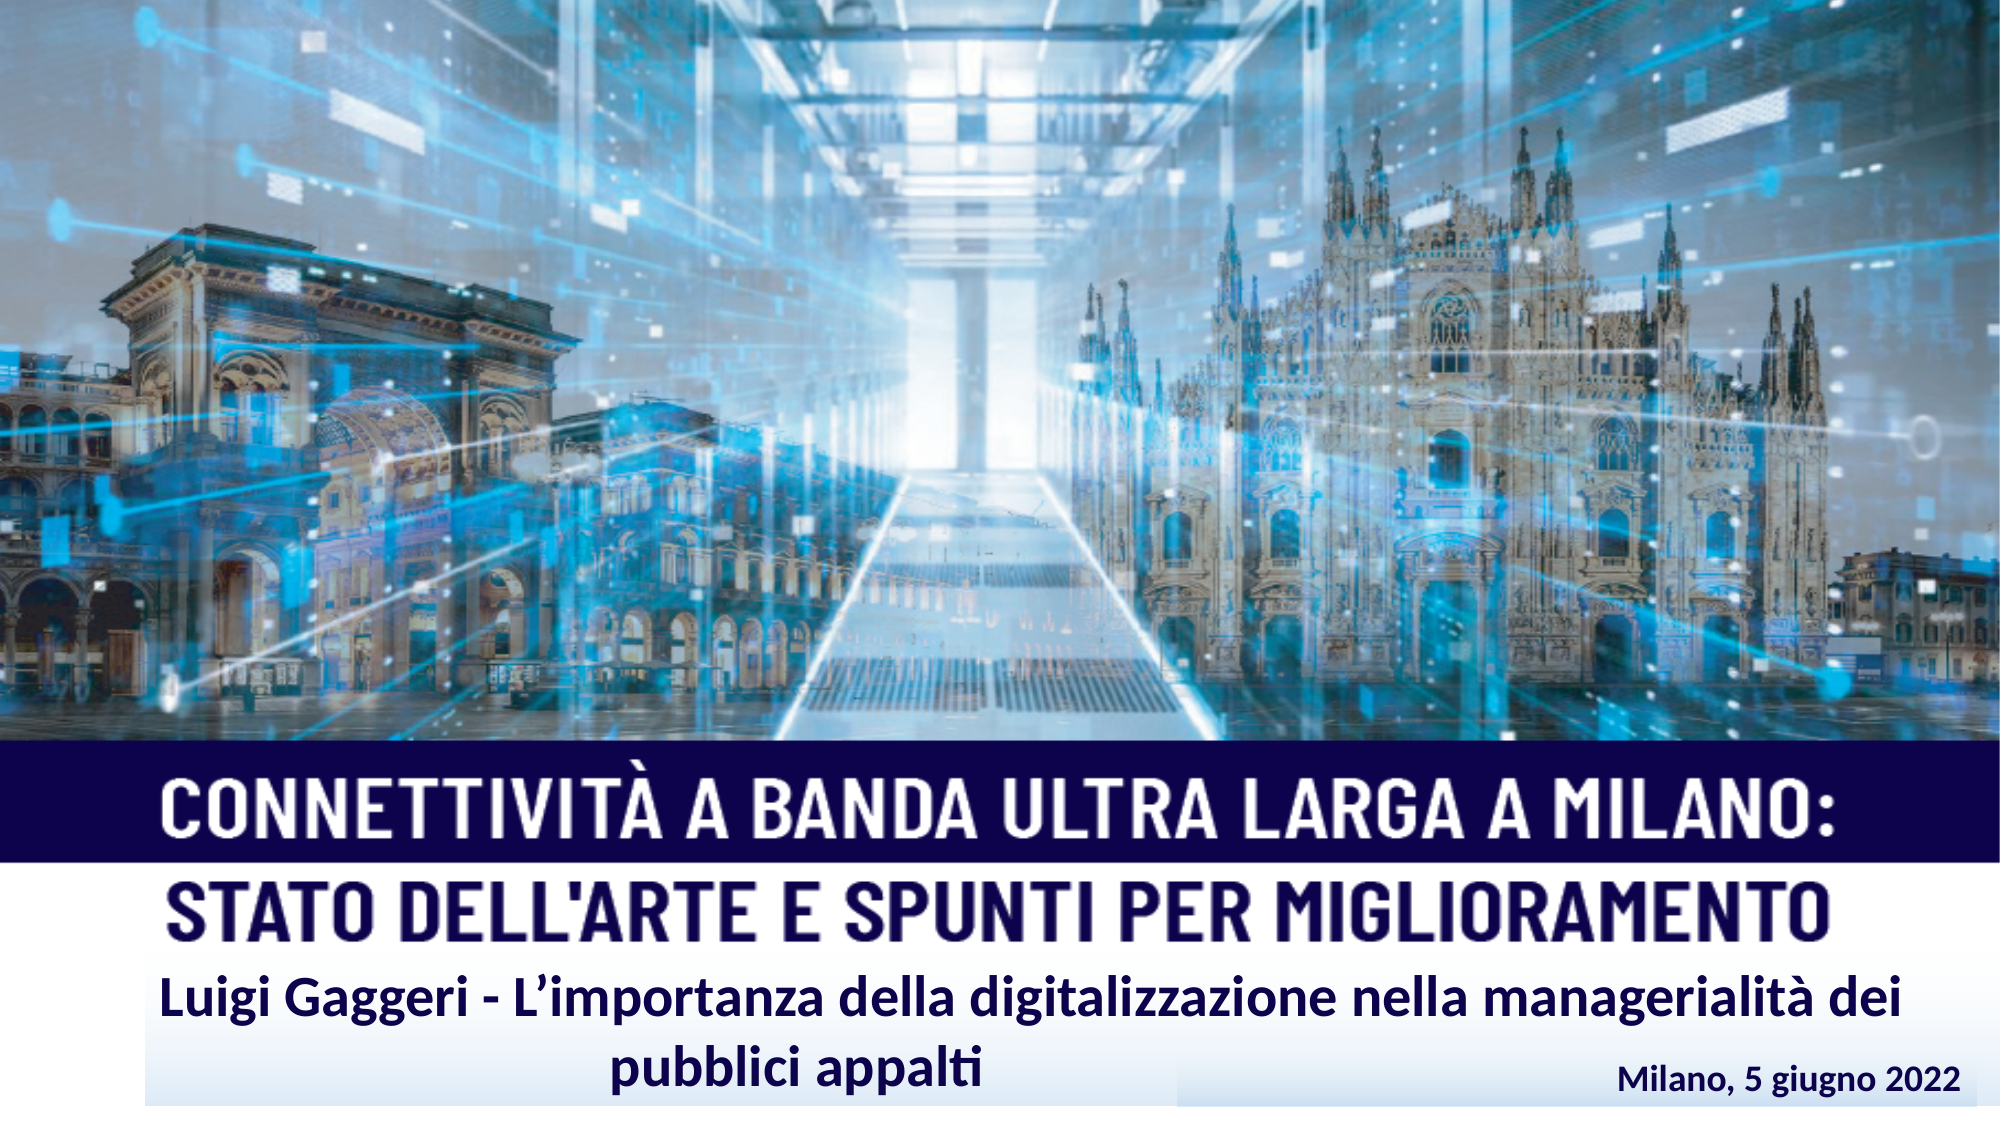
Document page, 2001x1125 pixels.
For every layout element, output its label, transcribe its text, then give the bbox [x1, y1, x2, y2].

text_box Luigi Gaggeri - L’importanza della digitalizzazione nella managerialità dei pubblici appalti [145, 959, 2000, 1106]
picture [1783, 0, 1795, 4]
picture [0, 0, 2000, 959]
text_box Milano, 5 giugno 2022 [1177, 1046, 1977, 1107]
